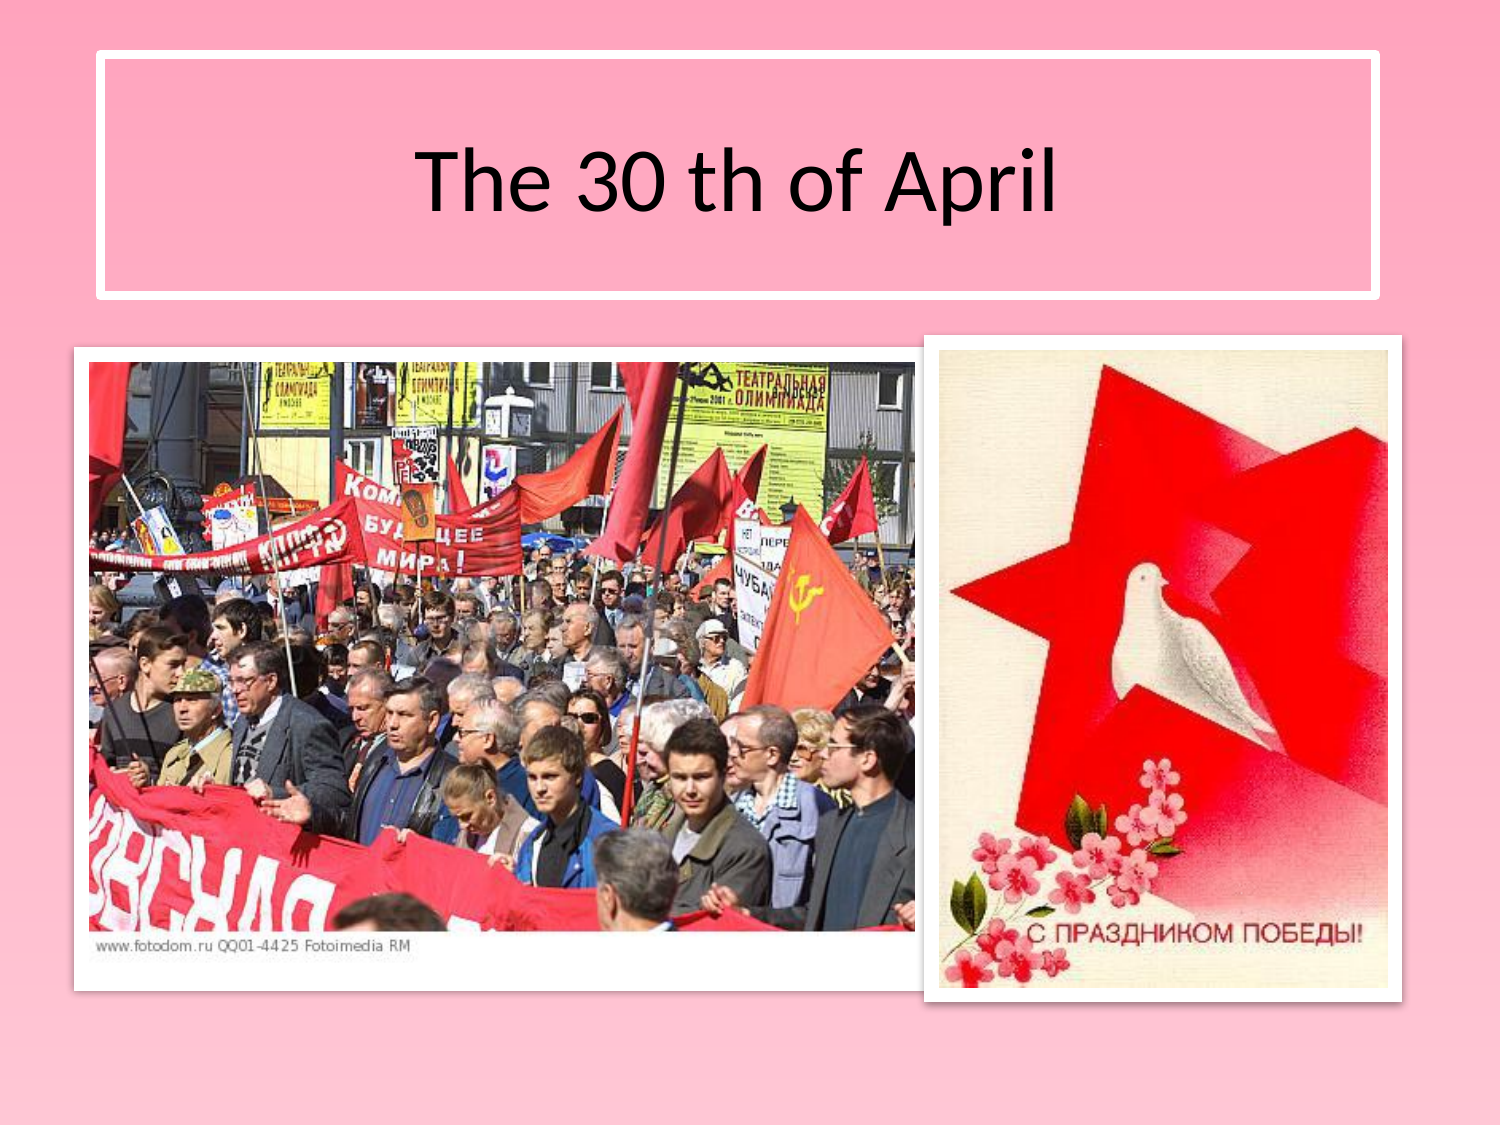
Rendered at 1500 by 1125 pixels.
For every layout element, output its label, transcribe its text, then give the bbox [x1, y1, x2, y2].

picture [938, 349, 1389, 988]
picture [88, 361, 916, 977]
title The 30 th of April [100, 54, 1376, 296]
